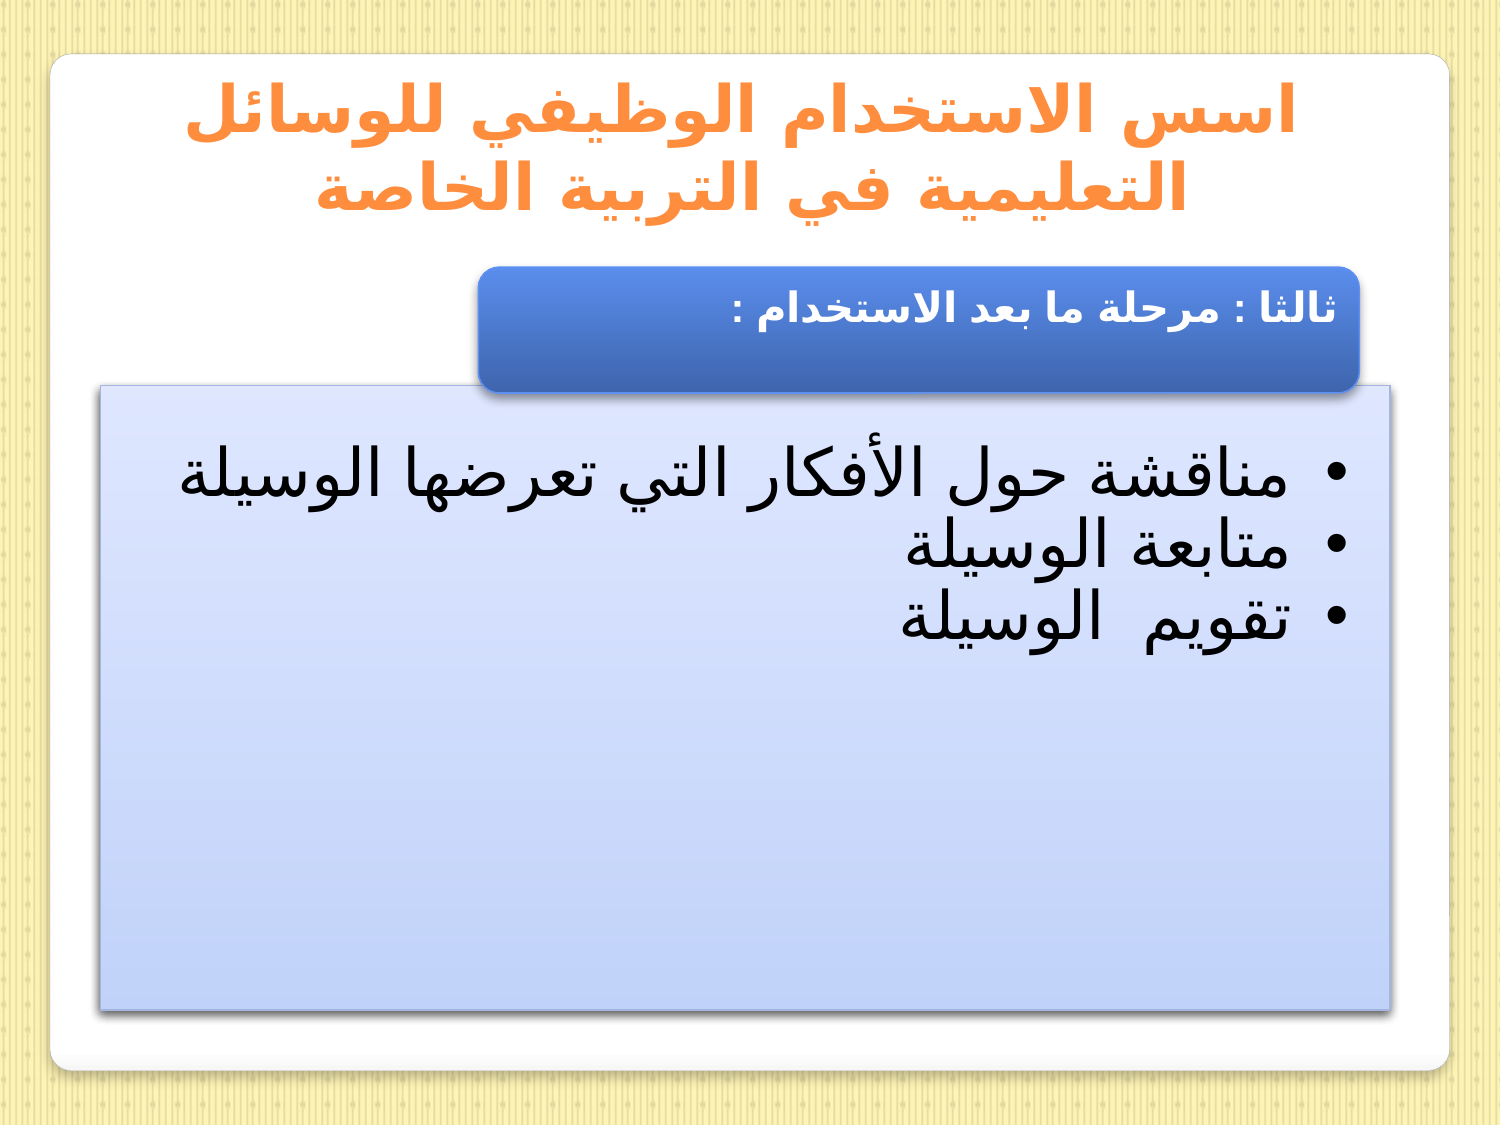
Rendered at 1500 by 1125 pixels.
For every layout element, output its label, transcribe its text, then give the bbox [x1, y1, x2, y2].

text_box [100, 385, 1391, 1011]
text_box ثالثا : مرحلة ما بعد الاستخدام : [477, 266, 1361, 383]
title اسس الاستخدام الوظيفي للوسائل التعليمية في التربية الخاصة [70, 58, 1413, 232]
